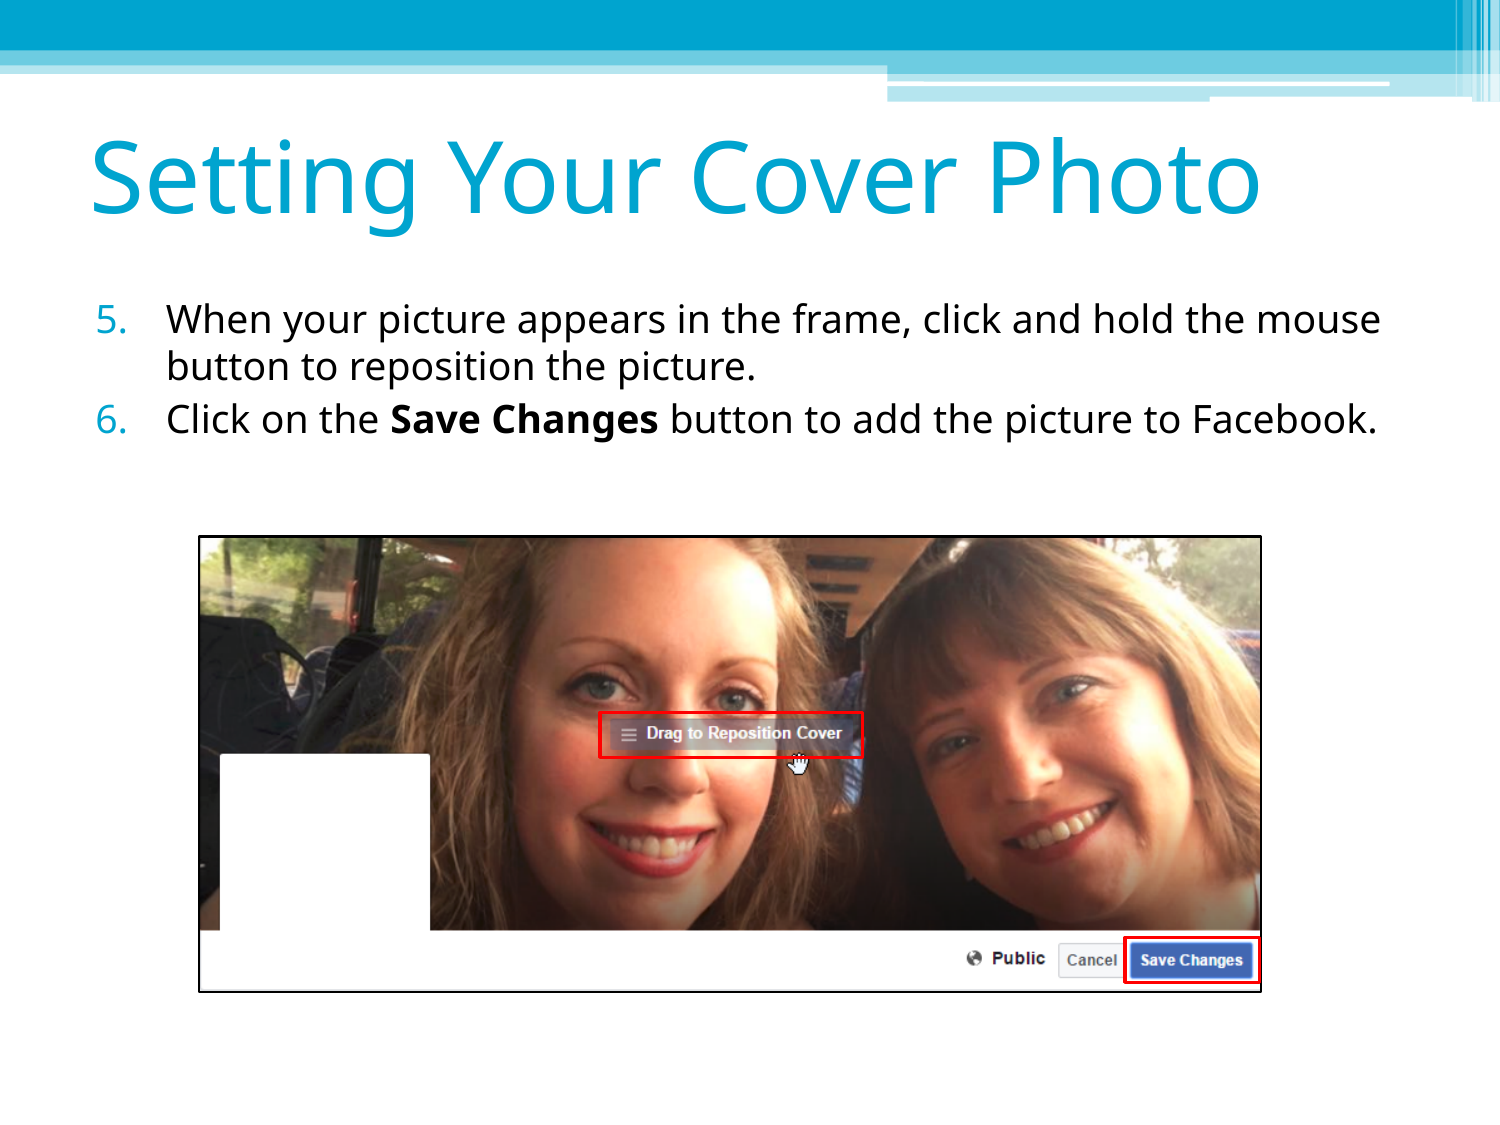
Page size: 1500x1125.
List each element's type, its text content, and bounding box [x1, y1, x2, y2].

title Setting Your Cover Photo [75, 85, 1425, 261]
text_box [199, 537, 1261, 992]
list When your picture appears in the frame, click and hold the mouse button to reposition the picture. Click on the Save Changes button to add the picture to Facebook. [80, 286, 1413, 488]
